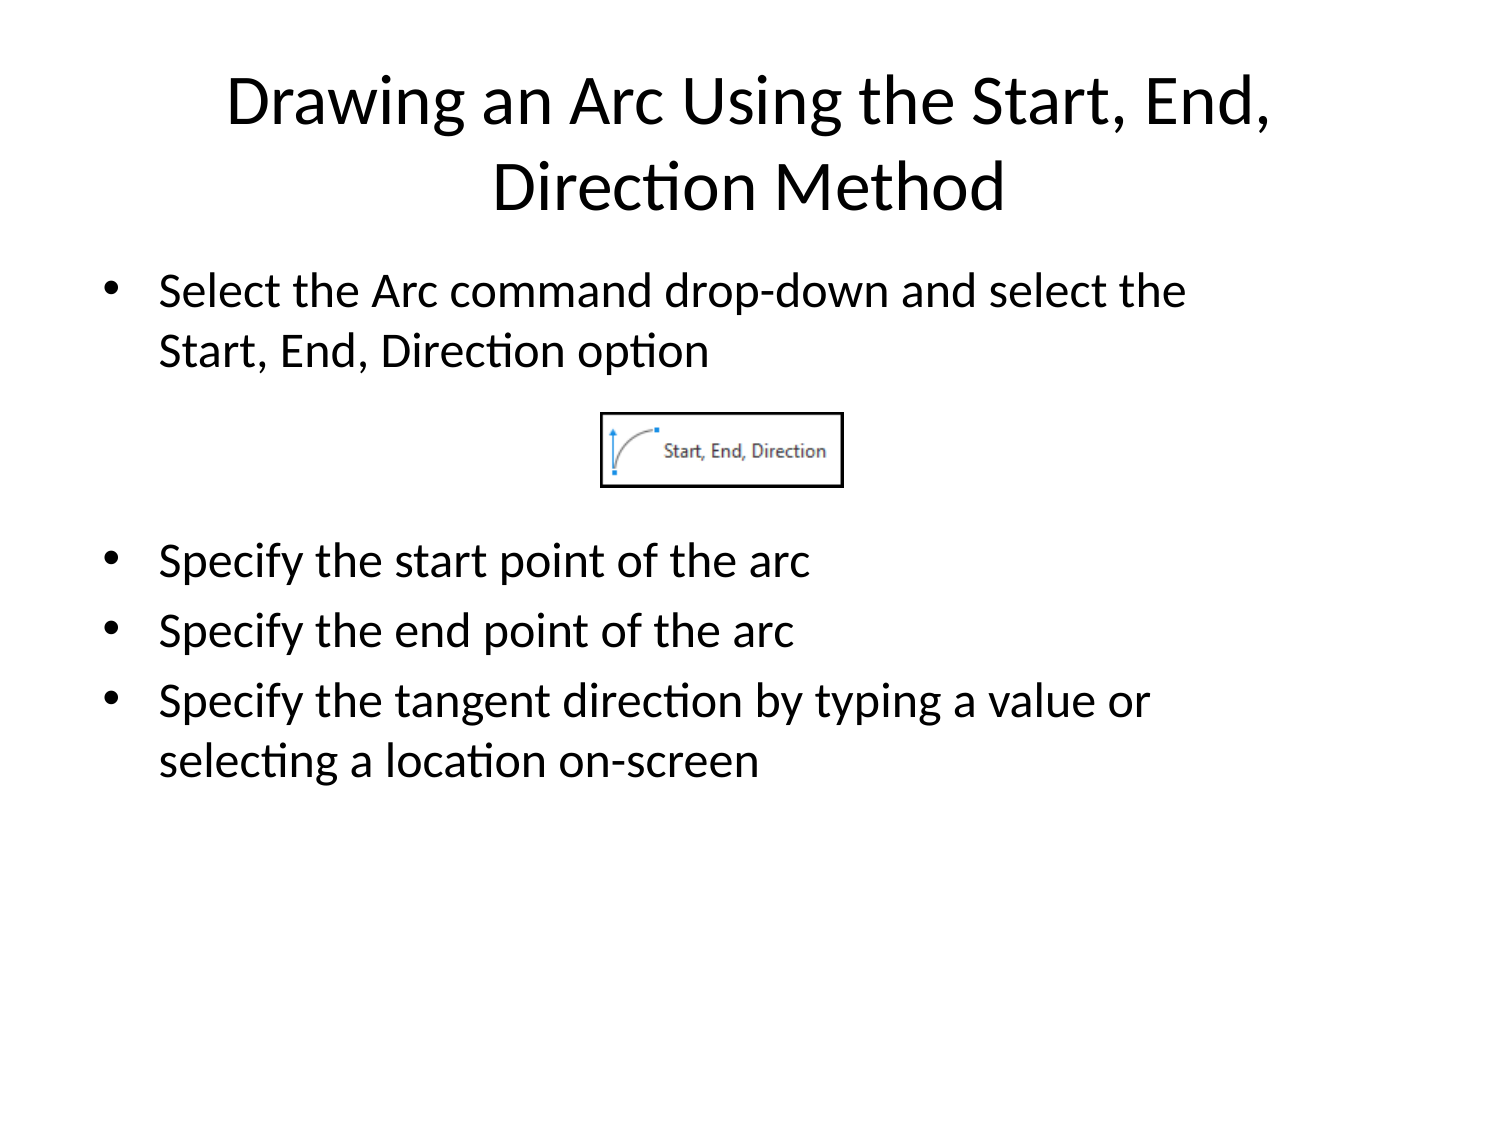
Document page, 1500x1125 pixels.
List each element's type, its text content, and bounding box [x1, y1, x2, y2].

picture [599, 412, 844, 488]
title Drawing an Arc Using the Start, End, Direction Method [75, 45, 1425, 233]
list Select the Arc command drop-down and select the Start, End, Direction option Specify the start point of the arc Specify the end point of the arc Specify the tangent direction by typing a value or selecting a location on-screen [87, 249, 1313, 950]
